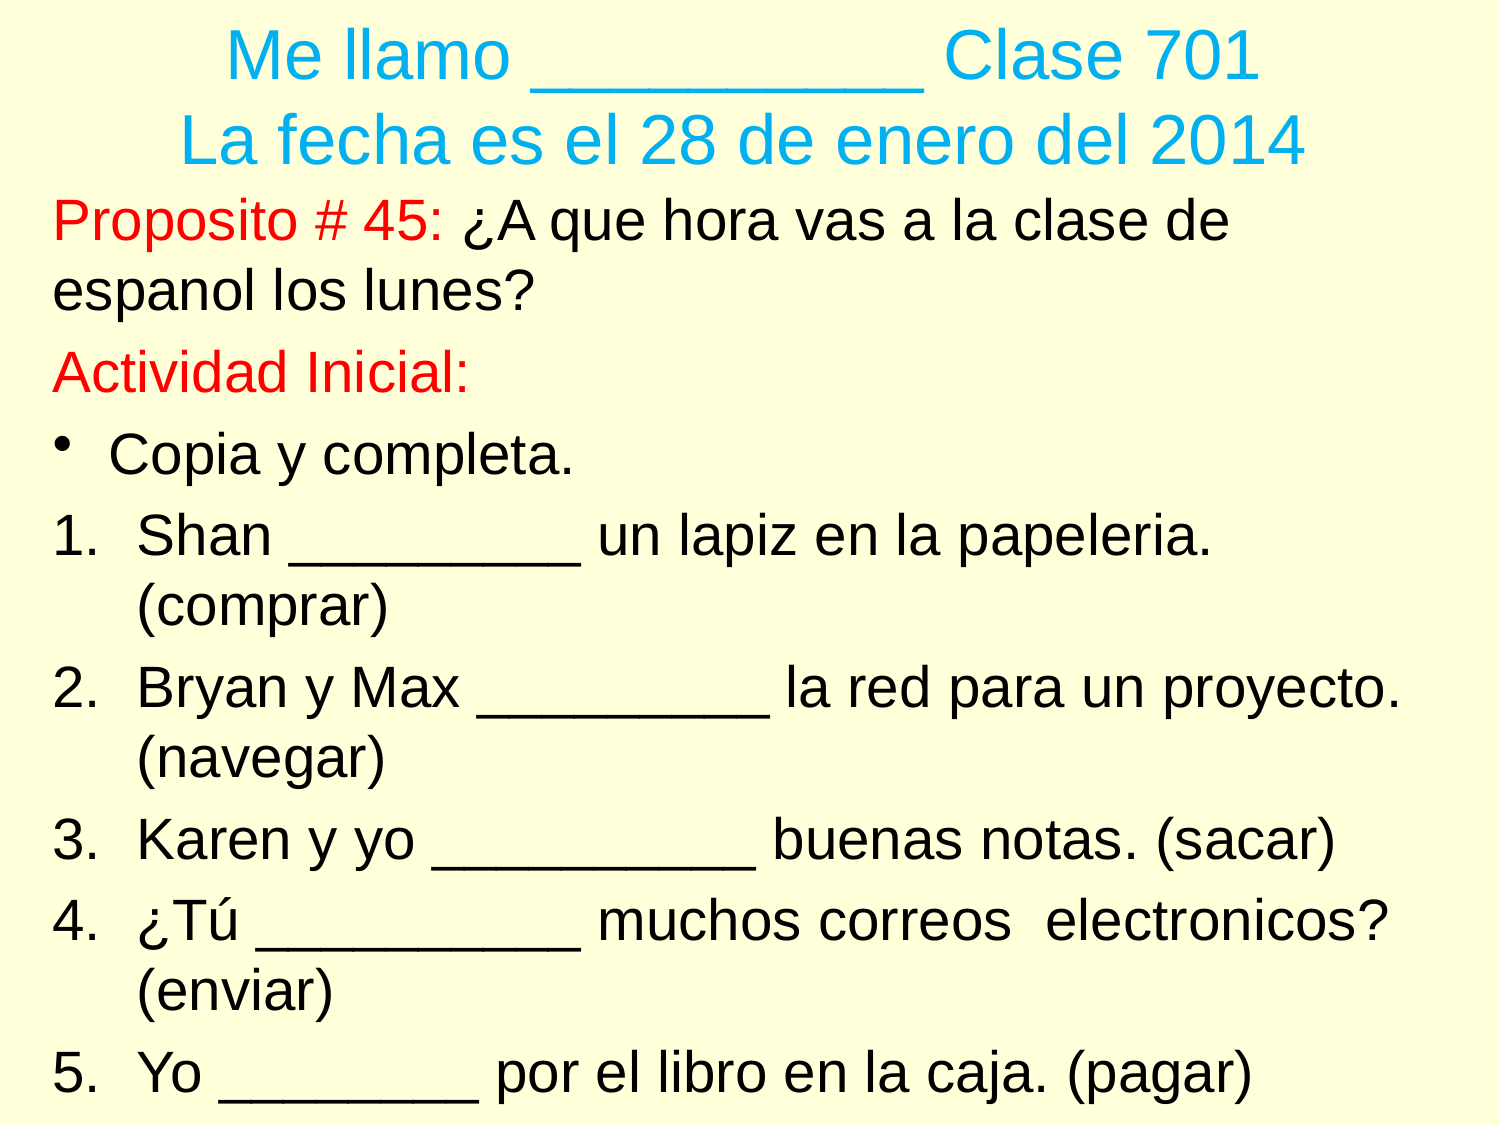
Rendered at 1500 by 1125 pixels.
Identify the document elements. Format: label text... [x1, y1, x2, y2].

list Proposito # 45: ¿A que hora vas a la clase de espanol los lunes? Actividad Inicial: Copia y completa. Shan _________ un lapiz en la papeleria. (comprar) Bryan y Max _________ la red para un proyecto. (navegar) Karen y yo __________ buenas notas. (sacar) ¿Tú __________ muchos correos electronicos? (enviar) Yo ________ por el libro en la caja. (pagar) [37, 174, 1463, 1018]
title Me llamo __________ Clase 701 La fecha es el 28 de enero del 2014 [37, 0, 1450, 174]
